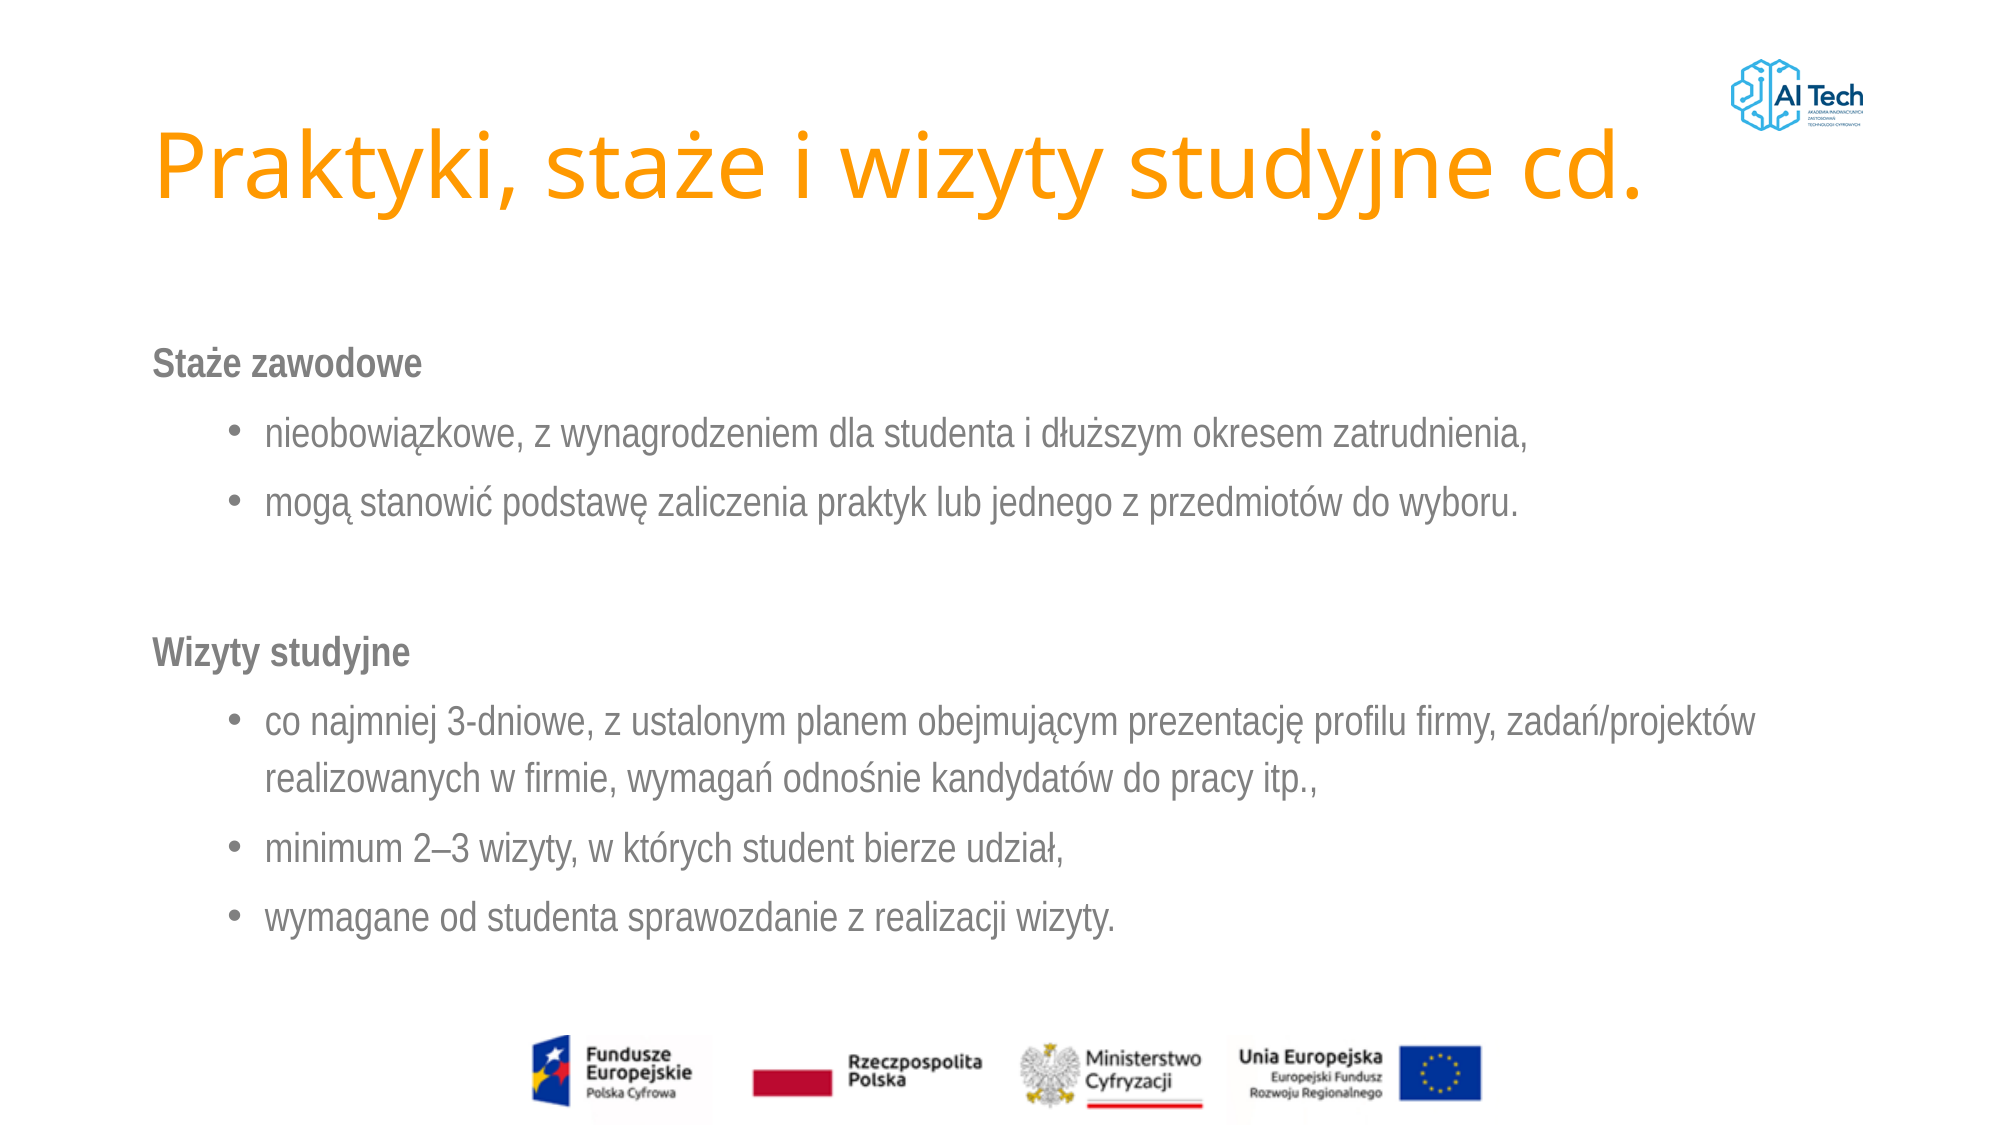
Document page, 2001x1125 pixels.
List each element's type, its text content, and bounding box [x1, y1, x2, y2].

picture [499, 1036, 1501, 1125]
list Staże zawodowe nieobowiązkowe, z wynagrodzeniem dla studenta i dłuższym okresem zatrudnienia, mogą stanowić podstawę zaliczenia praktyk lub jednego z przedmiotów do wyboru. Wizyty studyjne co najmniej 3-dniowe, z ustalonym planem obejmującym prezentację profilu firmy, zadań/projektów realizowanych w firmie, wymagań odnośnie kandydatów do pracy itp., minimum 2–3 wizyty, w których student bierze udział, wymagane od studenta sprawozdanie z realizacji wizyty. [137, 321, 1863, 1036]
title Praktyki, staże i wizyty studyjne cd. [137, 59, 1863, 278]
